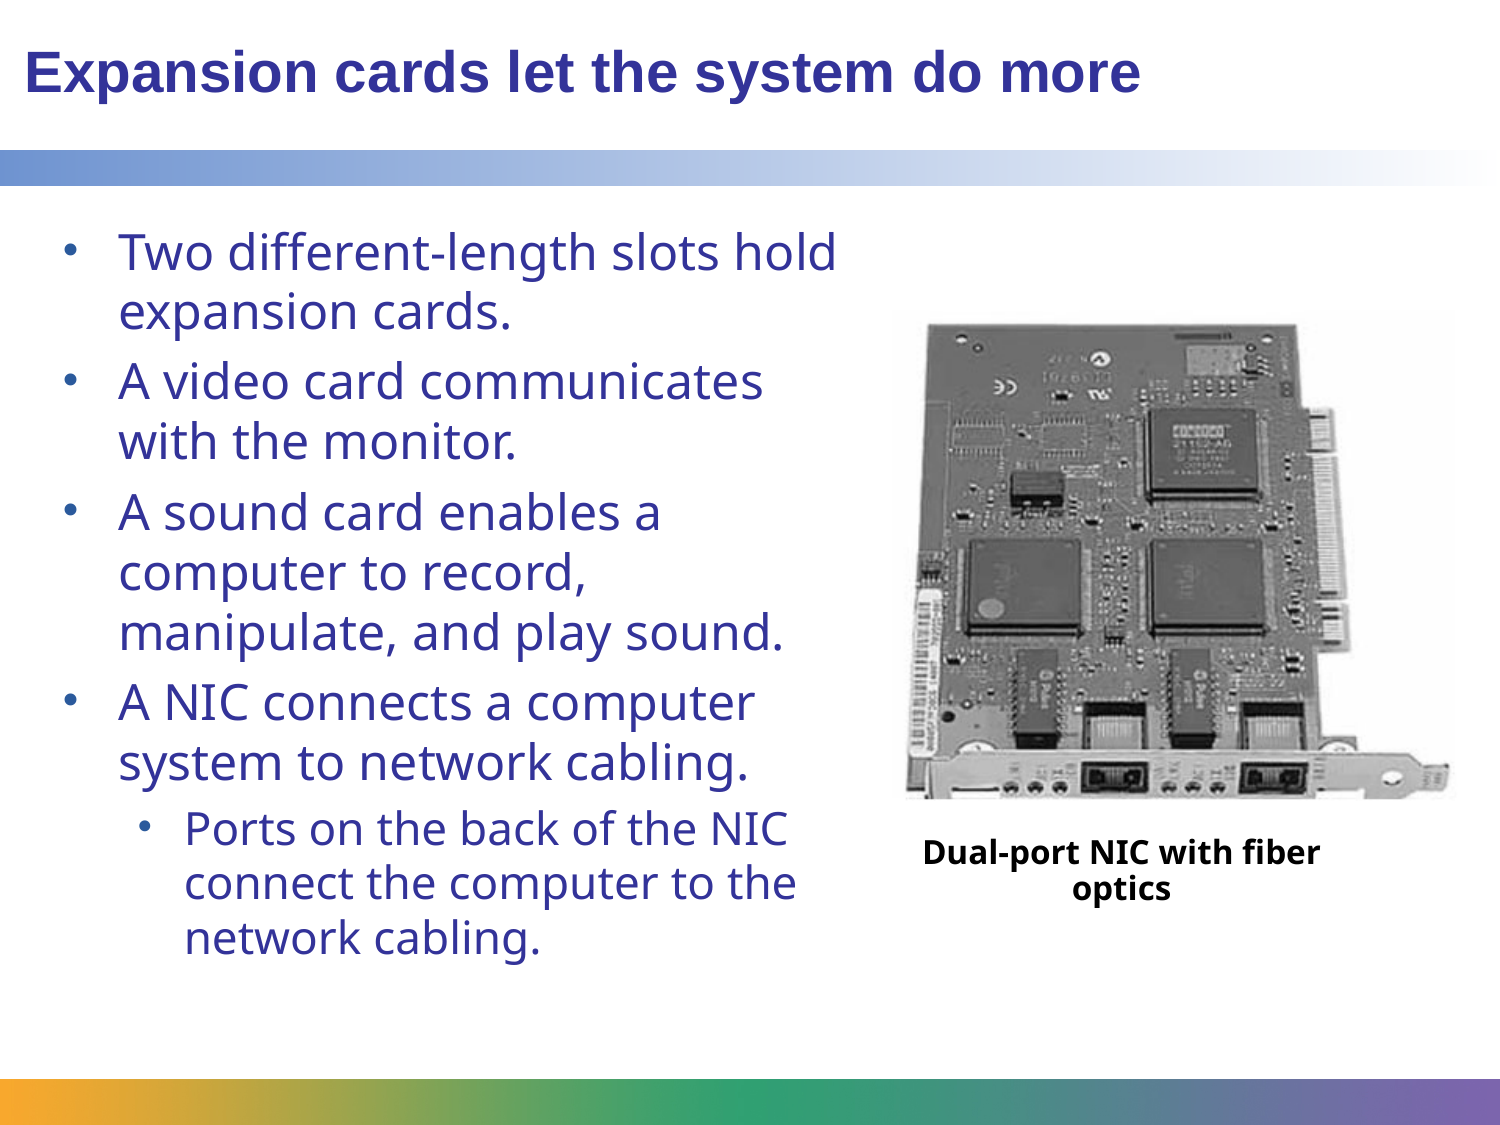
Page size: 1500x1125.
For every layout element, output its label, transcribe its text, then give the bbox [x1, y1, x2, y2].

text_box Dual-port NIC with fiber optics [884, 828, 1360, 1010]
title Expansion cards let the system do more [9, 0, 1426, 138]
list Two different-length slots hold expansion cards. A video card communicates with the monitor. A sound card enables a computer to record, manipulate, and play sound. A NIC connects a computer system to network cabling. Ports on the back of the NIC connect the computer to the network cabling. [46, 212, 860, 1001]
picture [0, 1079, 1500, 1125]
picture [891, 309, 1458, 801]
